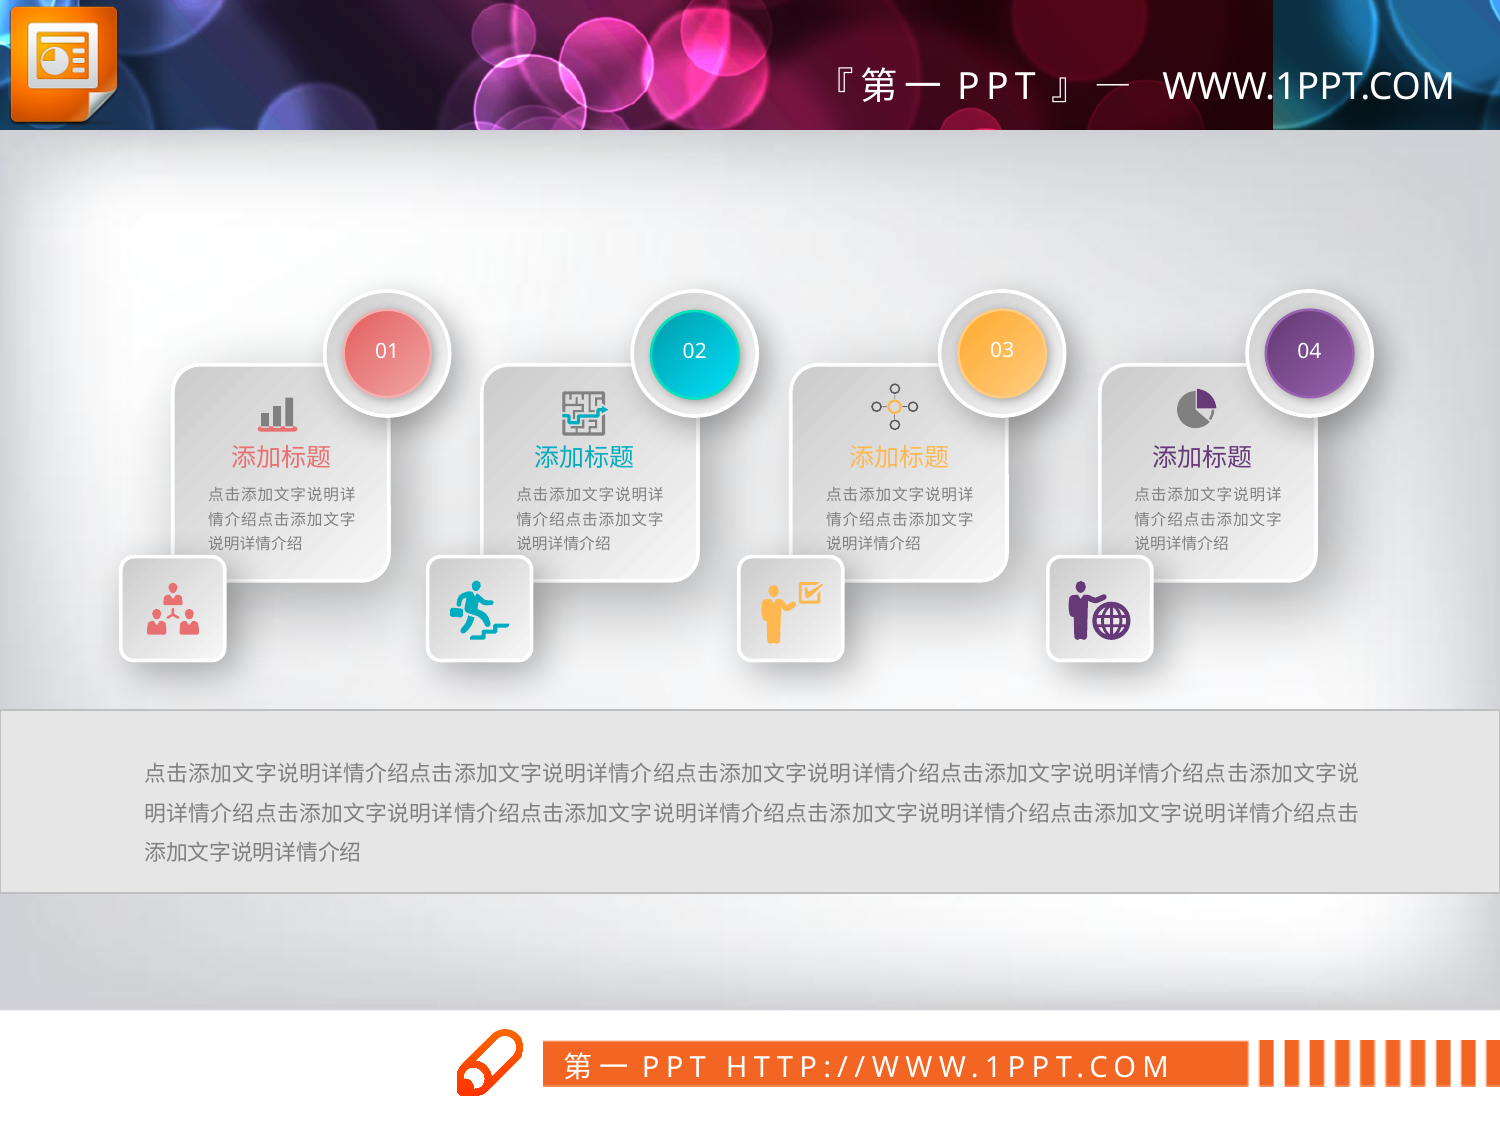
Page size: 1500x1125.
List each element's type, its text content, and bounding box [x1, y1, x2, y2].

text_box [501, 433, 679, 562]
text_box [193, 433, 371, 562]
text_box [324, 290, 450, 417]
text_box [1246, 290, 1373, 417]
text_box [427, 556, 532, 661]
text_box 点击添加文字说明详情介绍点击添加文字说明详情介绍点击添加文字说明详情介绍点击添加文字说明详情介绍点击添加文字说明详情介绍点击添加文字说明详情介绍点击添加文字说明详情介绍点击添加文字说明详情介绍点击添加文字说明详情介绍点击添加文字说明详情介绍 [129, 739, 1377, 873]
picture [0, 894, 1500, 1012]
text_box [738, 556, 843, 661]
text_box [1047, 556, 1153, 661]
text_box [790, 364, 1008, 582]
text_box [939, 290, 1065, 417]
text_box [1099, 364, 1317, 582]
text_box [0, 710, 1500, 894]
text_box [120, 556, 225, 661]
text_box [631, 290, 758, 417]
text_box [811, 433, 989, 562]
picture [543, 1040, 1500, 1087]
picture [0, 0, 1500, 710]
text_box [481, 364, 699, 582]
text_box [1119, 433, 1297, 562]
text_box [172, 364, 390, 582]
